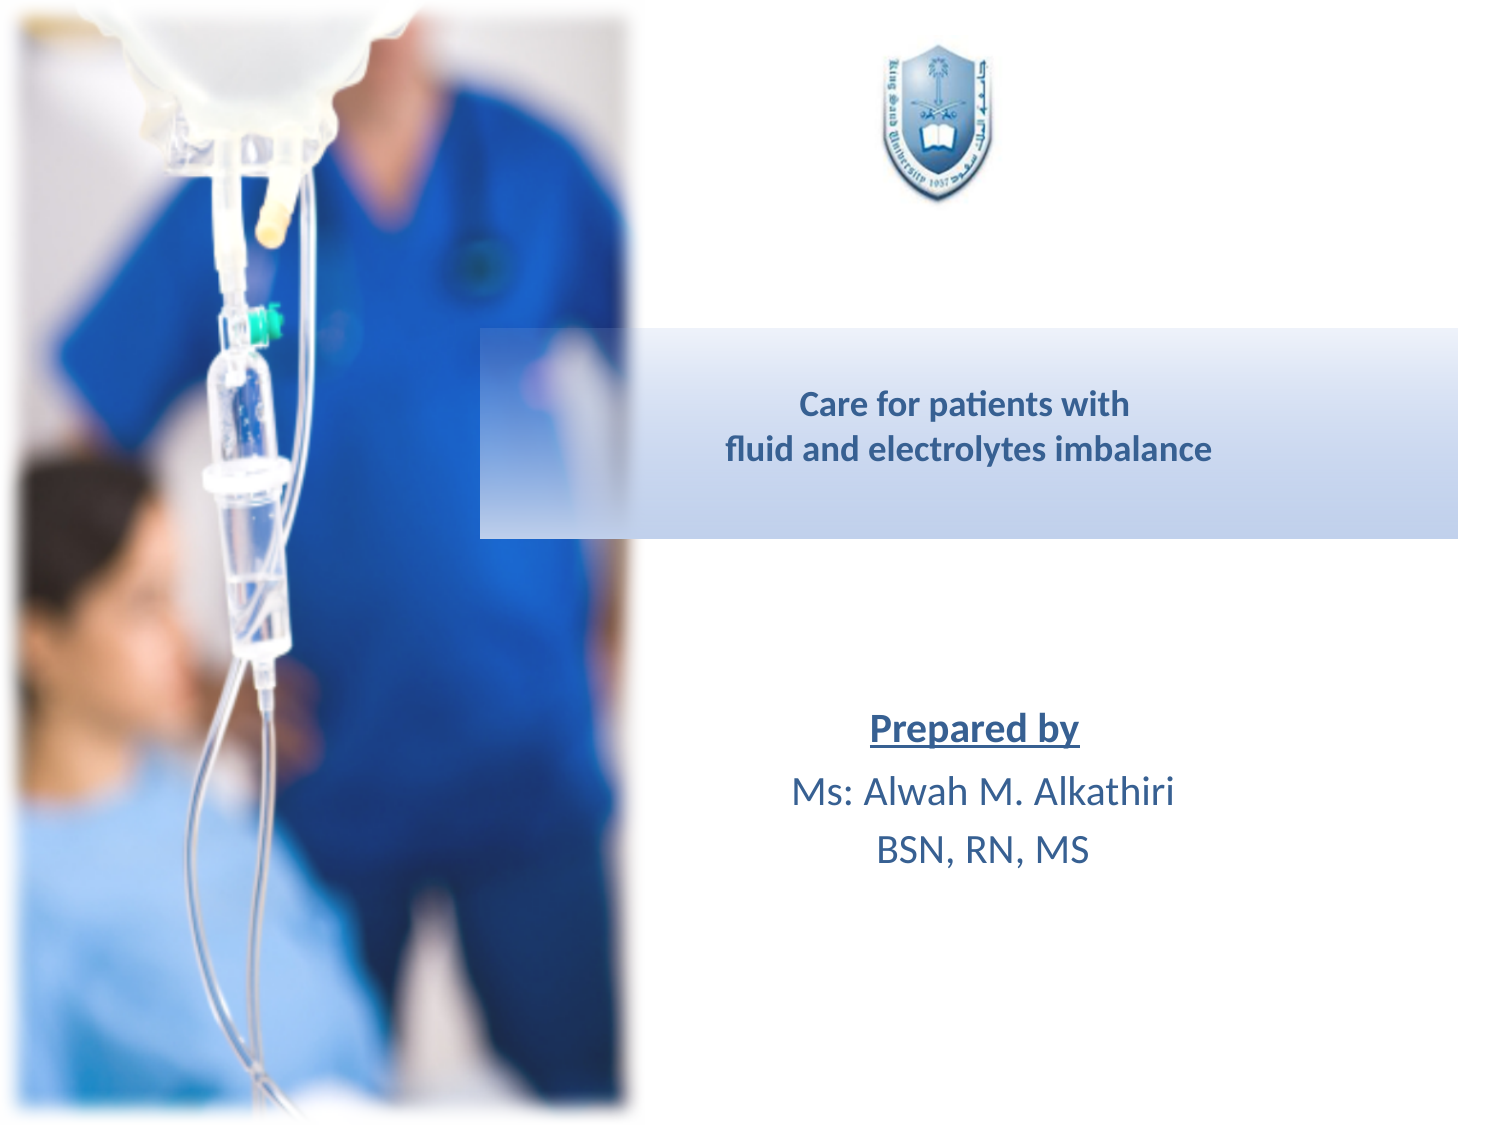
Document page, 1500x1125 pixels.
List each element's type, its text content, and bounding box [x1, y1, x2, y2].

subtitle Prepared by Ms: Alwah M. Alkathiri BSN, RN, MS [649, 667, 1428, 956]
picture [866, 34, 1008, 212]
title Care for patients with fluid and electrolytes imbalance [649, 328, 1458, 539]
picture [0, 0, 645, 1125]
